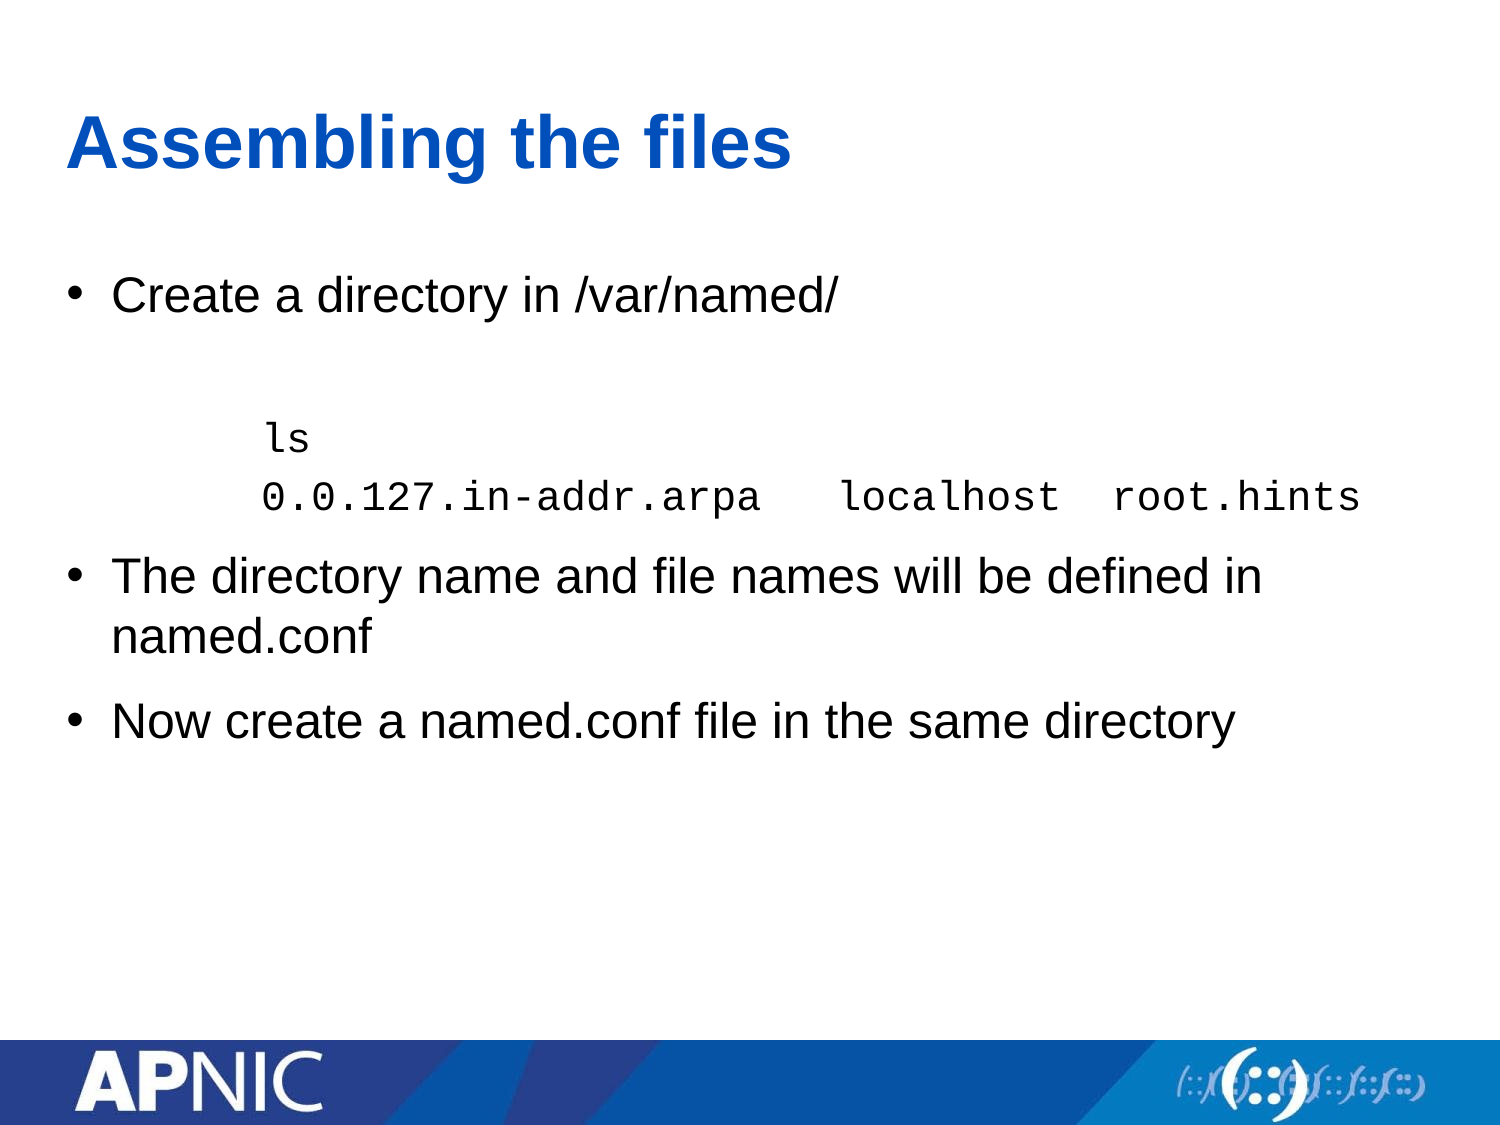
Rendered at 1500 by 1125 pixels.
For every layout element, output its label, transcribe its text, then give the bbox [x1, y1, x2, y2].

list Create a directory in /var/named/ ls 0.0.127.in-addr.arpa localhost root.hints The directory name and file names will be defined in named.conf Now create a named.conf file in the same directory [66, 262, 1437, 1012]
title Assembling the files [64, 45, 1436, 233]
picture [0, 1040, 1500, 1125]
